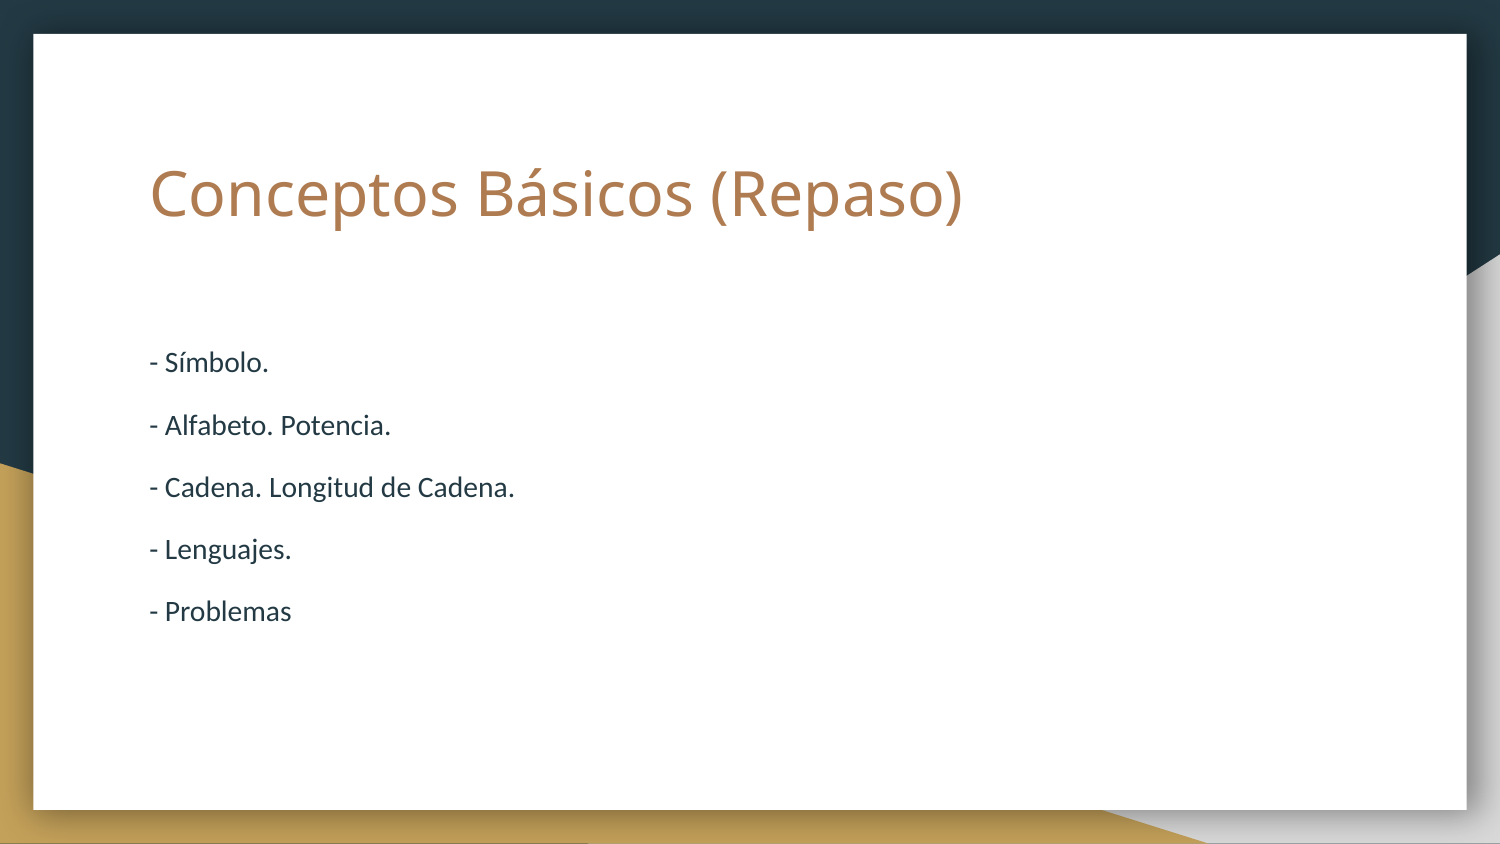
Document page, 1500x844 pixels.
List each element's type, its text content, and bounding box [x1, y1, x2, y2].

list - Símbolo. - Alfabeto. Potencia. - Cadena. Longitud de Cadena. - Lenguajes. - Problemas [134, 326, 1366, 729]
title Conceptos Básicos (Repaso) [134, 138, 1366, 296]
